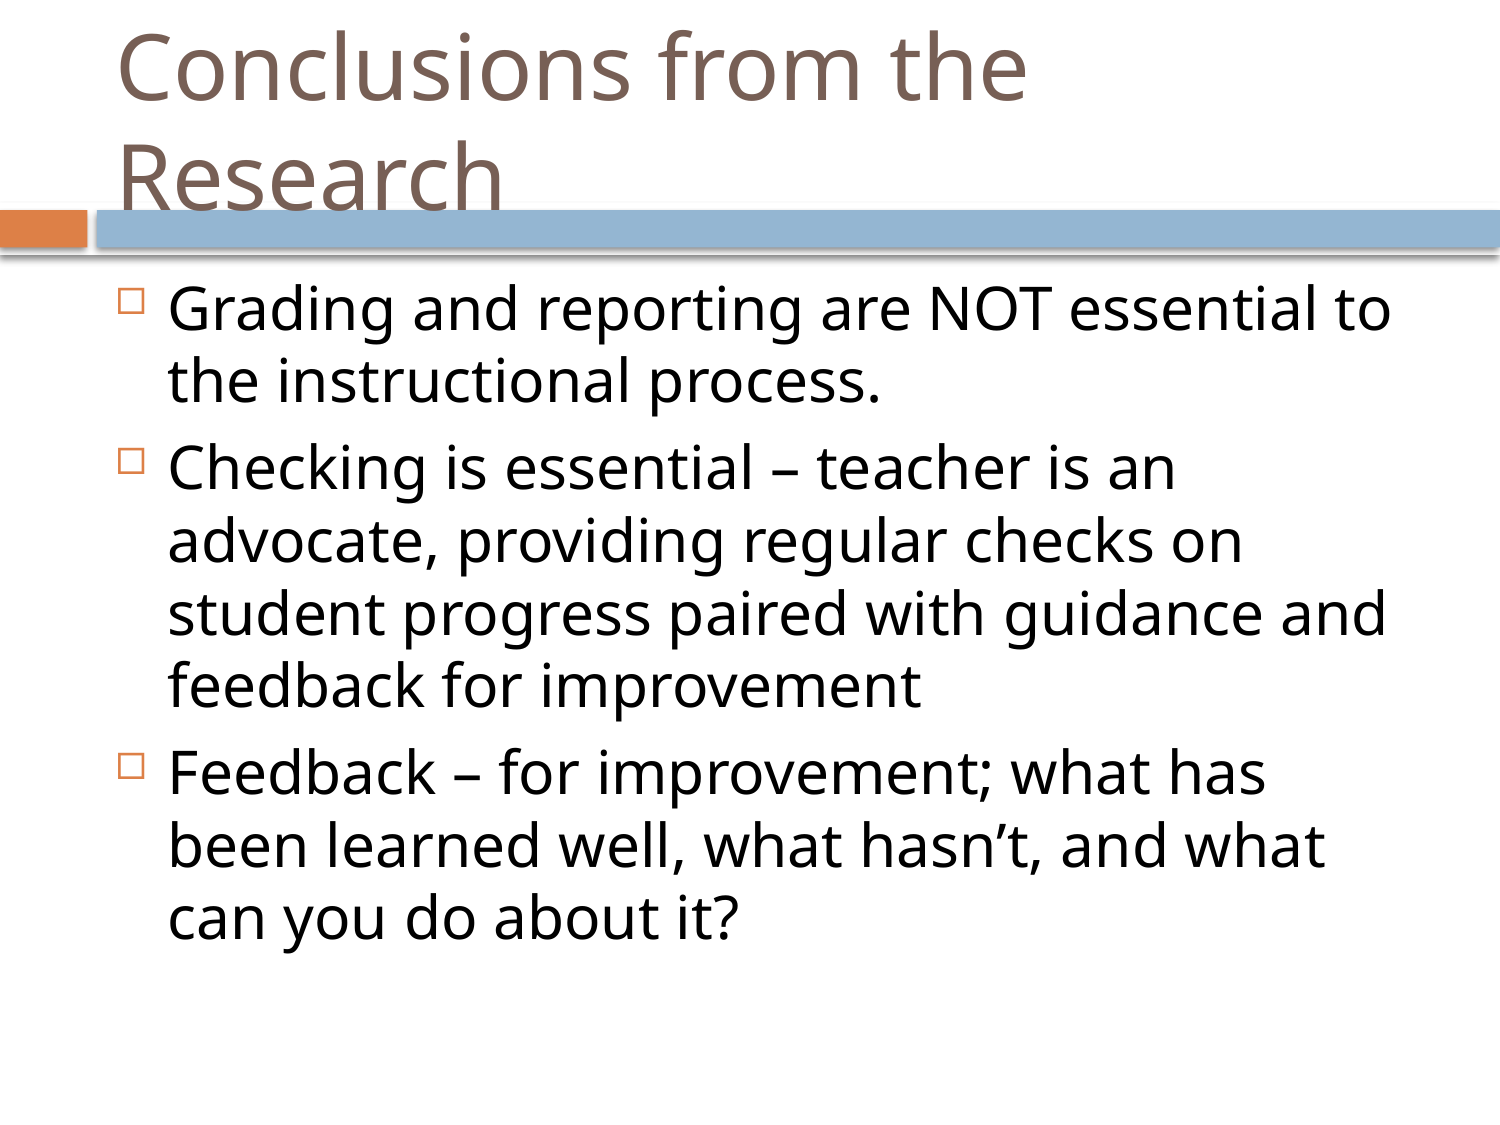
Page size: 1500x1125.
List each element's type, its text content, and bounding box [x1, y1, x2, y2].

title Conclusions from the Research [100, 37, 1438, 200]
list Grading and reporting are NOT essential to the instructional process. Checking is essential – teacher is an advocate, providing regular checks on student progress paired with guidance and feedback for improvement Feedback – for improvement; what has been learned well, what hasn’t, and what can you do about it? [100, 262, 1438, 1000]
